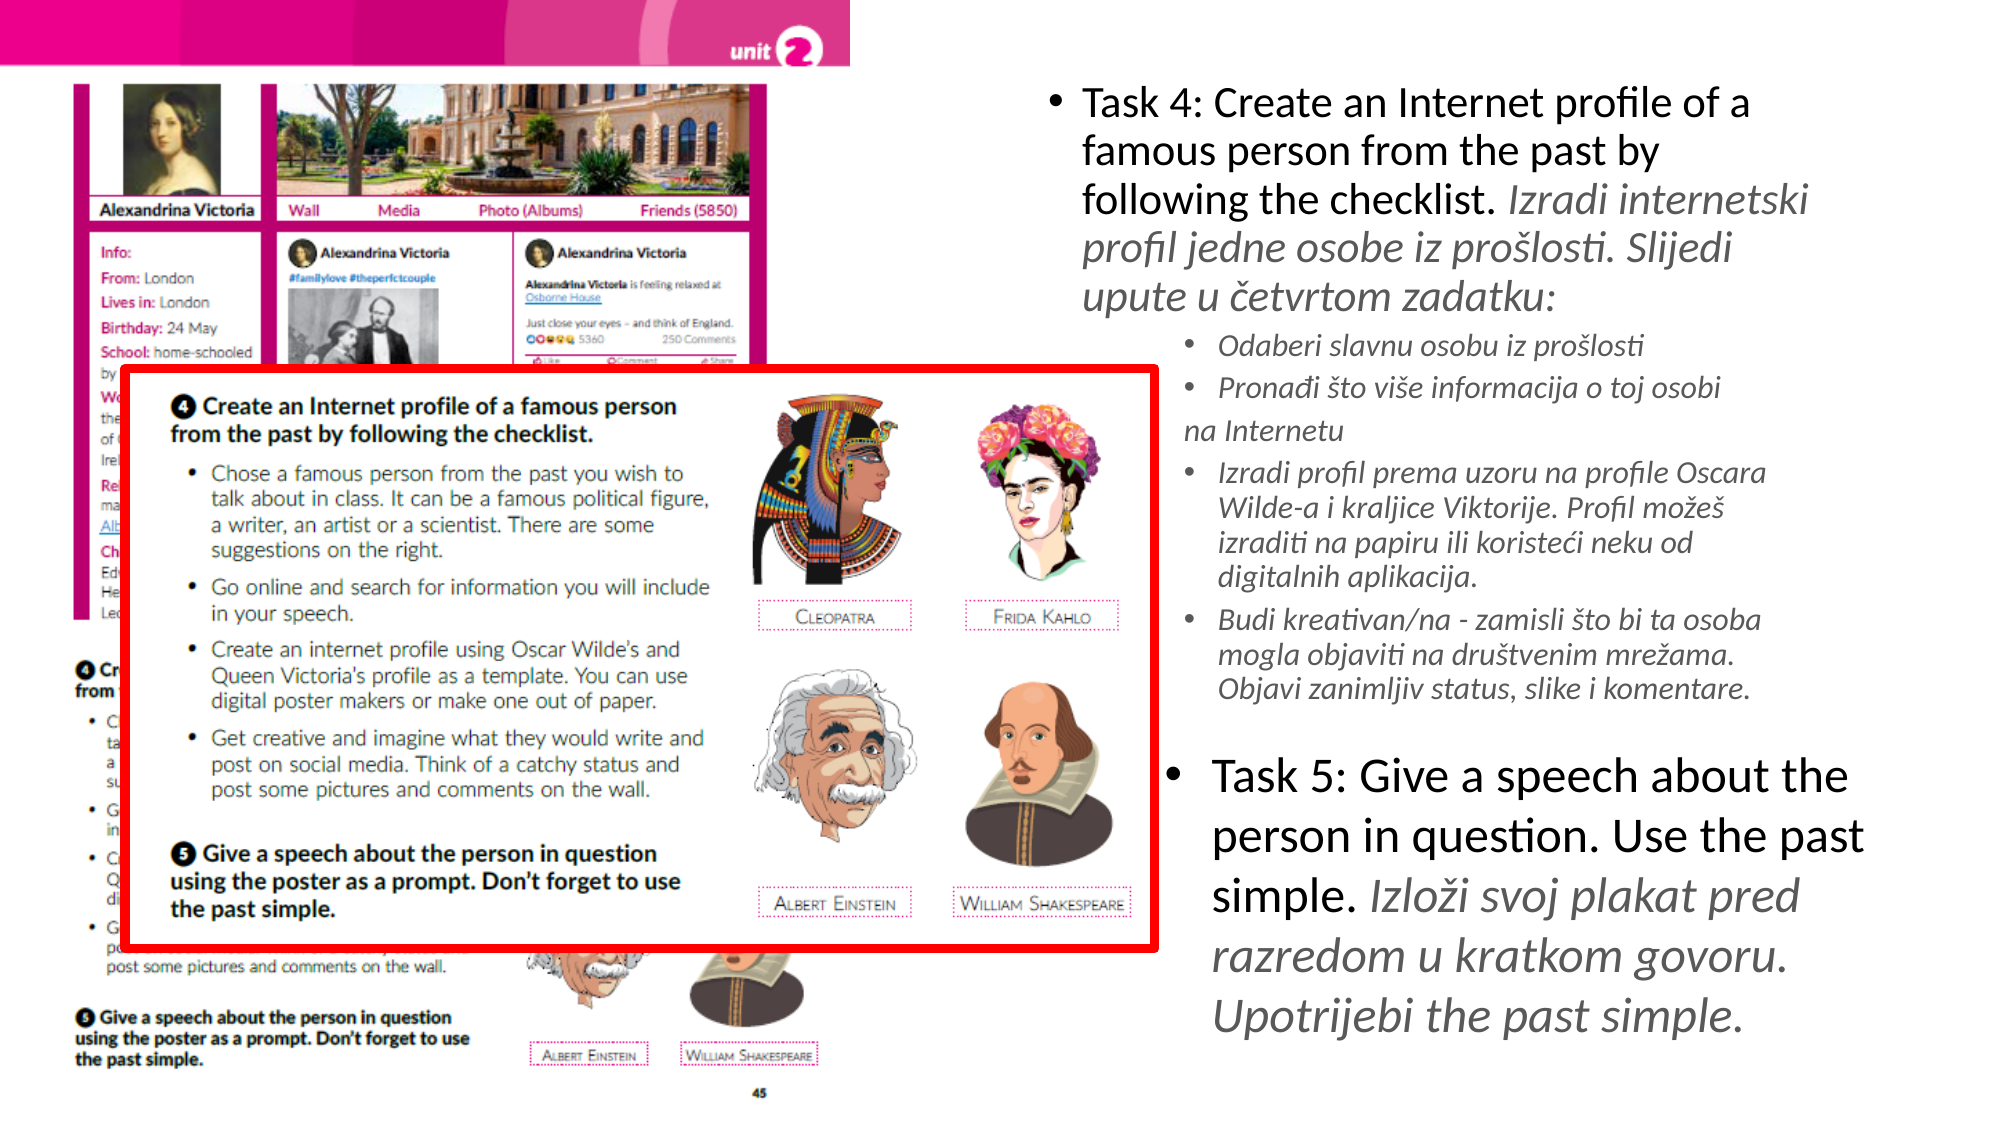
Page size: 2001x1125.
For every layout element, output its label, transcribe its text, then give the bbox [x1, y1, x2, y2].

picture [0, 0, 1150, 1125]
text_box Task 5: Give a speech about the person in question. Use the past simple. Izloži svoj plakat pred razredom u kratkom govoru. Upotrijebi the past simple. [1149, 735, 1908, 1051]
list Task 4: Create an Internet profile of a famous person from the past by following the checklist. Izradi internetski profil jedne osobe iz prošlosti. Slijedi upute u četvrtom zadatku: Odaberi slavnu osobu iz prošlosti Pronađi što više informacija o toj osobi na Internetu Izradi profil prema uzoru na profile Oscara Wilde-a i kraljice Viktorije. Profil možeš izraditi na papiru ili koristeći neku od digitalnih aplikacija. Budi kreativan/na - zamisli što bi ta osoba mogla objaviti na društvenim mrežama. Objavi zanimljiv status, slike i komentare. [1033, 71, 1835, 735]
